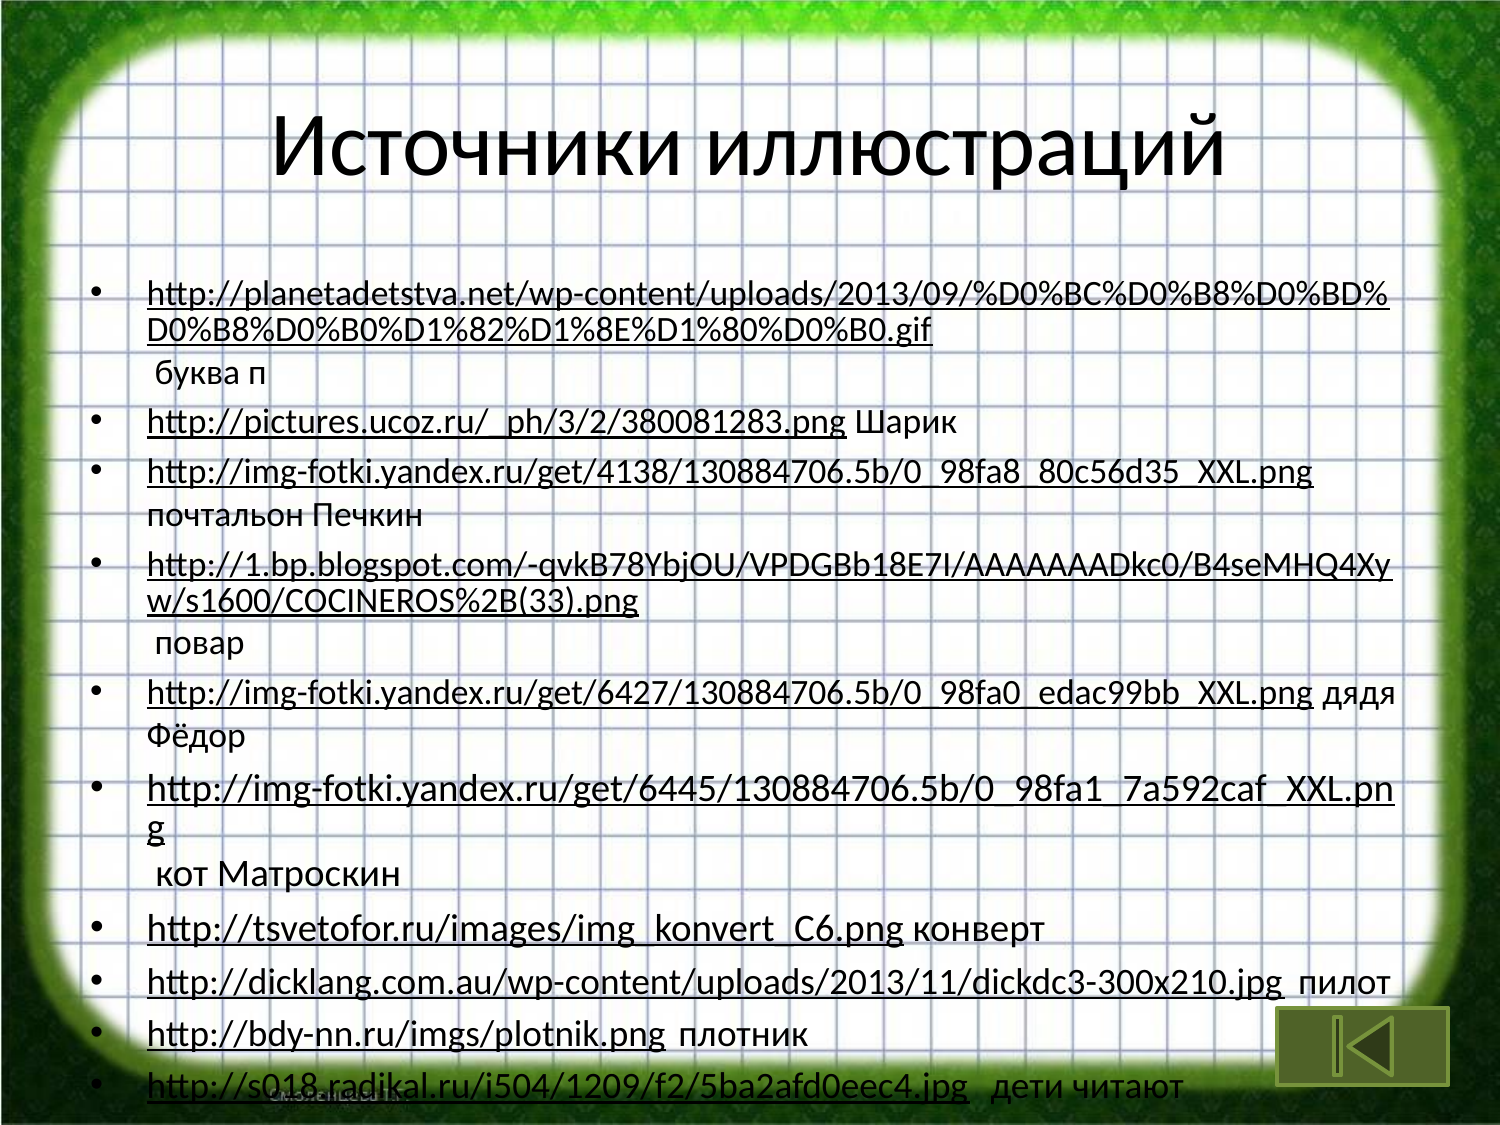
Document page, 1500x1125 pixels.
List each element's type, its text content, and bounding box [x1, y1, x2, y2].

title Источники иллюстраций [75, 45, 1425, 233]
list http://planetadetstva.net/wp-content/uploads/2013/09/%D0%BC%D0%B8%D0%BD%D0%B8%D0%B0%D1%82%D1%8E%D1%80%D0%B0.gif буква п http://pictures.ucoz.ru/_ph/3/2/380081283.png Шарик http://img-fotki.yandex.ru/get/4138/130884706.5b/0_98fa8_80c56d35_XXL.png почтальон Печкин http://1.bp.blogspot.com/-qvkB78YbjOU/VPDGBb18E7I/AAAAAAADkc0/B4seMHQ4Xyw/s1600/COCINEROS%2B(33).png повар http://img-fotki.yandex.ru/get/6427/130884706.5b/0_98fa0_edac99bb_XXL.png дядя Фёдор http://img-fotki.yandex.ru/get/6445/130884706.5b/0_98fa1_7a592caf_XXL.png кот Матроскин http://tsvetofor.ru/images/img_konvert_C6.png конверт http://dicklang.com.au/wp-content/uploads/2013/11/dickdc3-300x210.jpg пилот http://bdy-nn.ru/imgs/plotnik.png плотник http://s018.radikal.ru/i504/1209/f2/5ba2afd0eec4.jpg дети читают [75, 262, 1425, 1005]
text_box [1275, 1006, 1450, 1087]
picture [0, 0, 1500, 1125]
